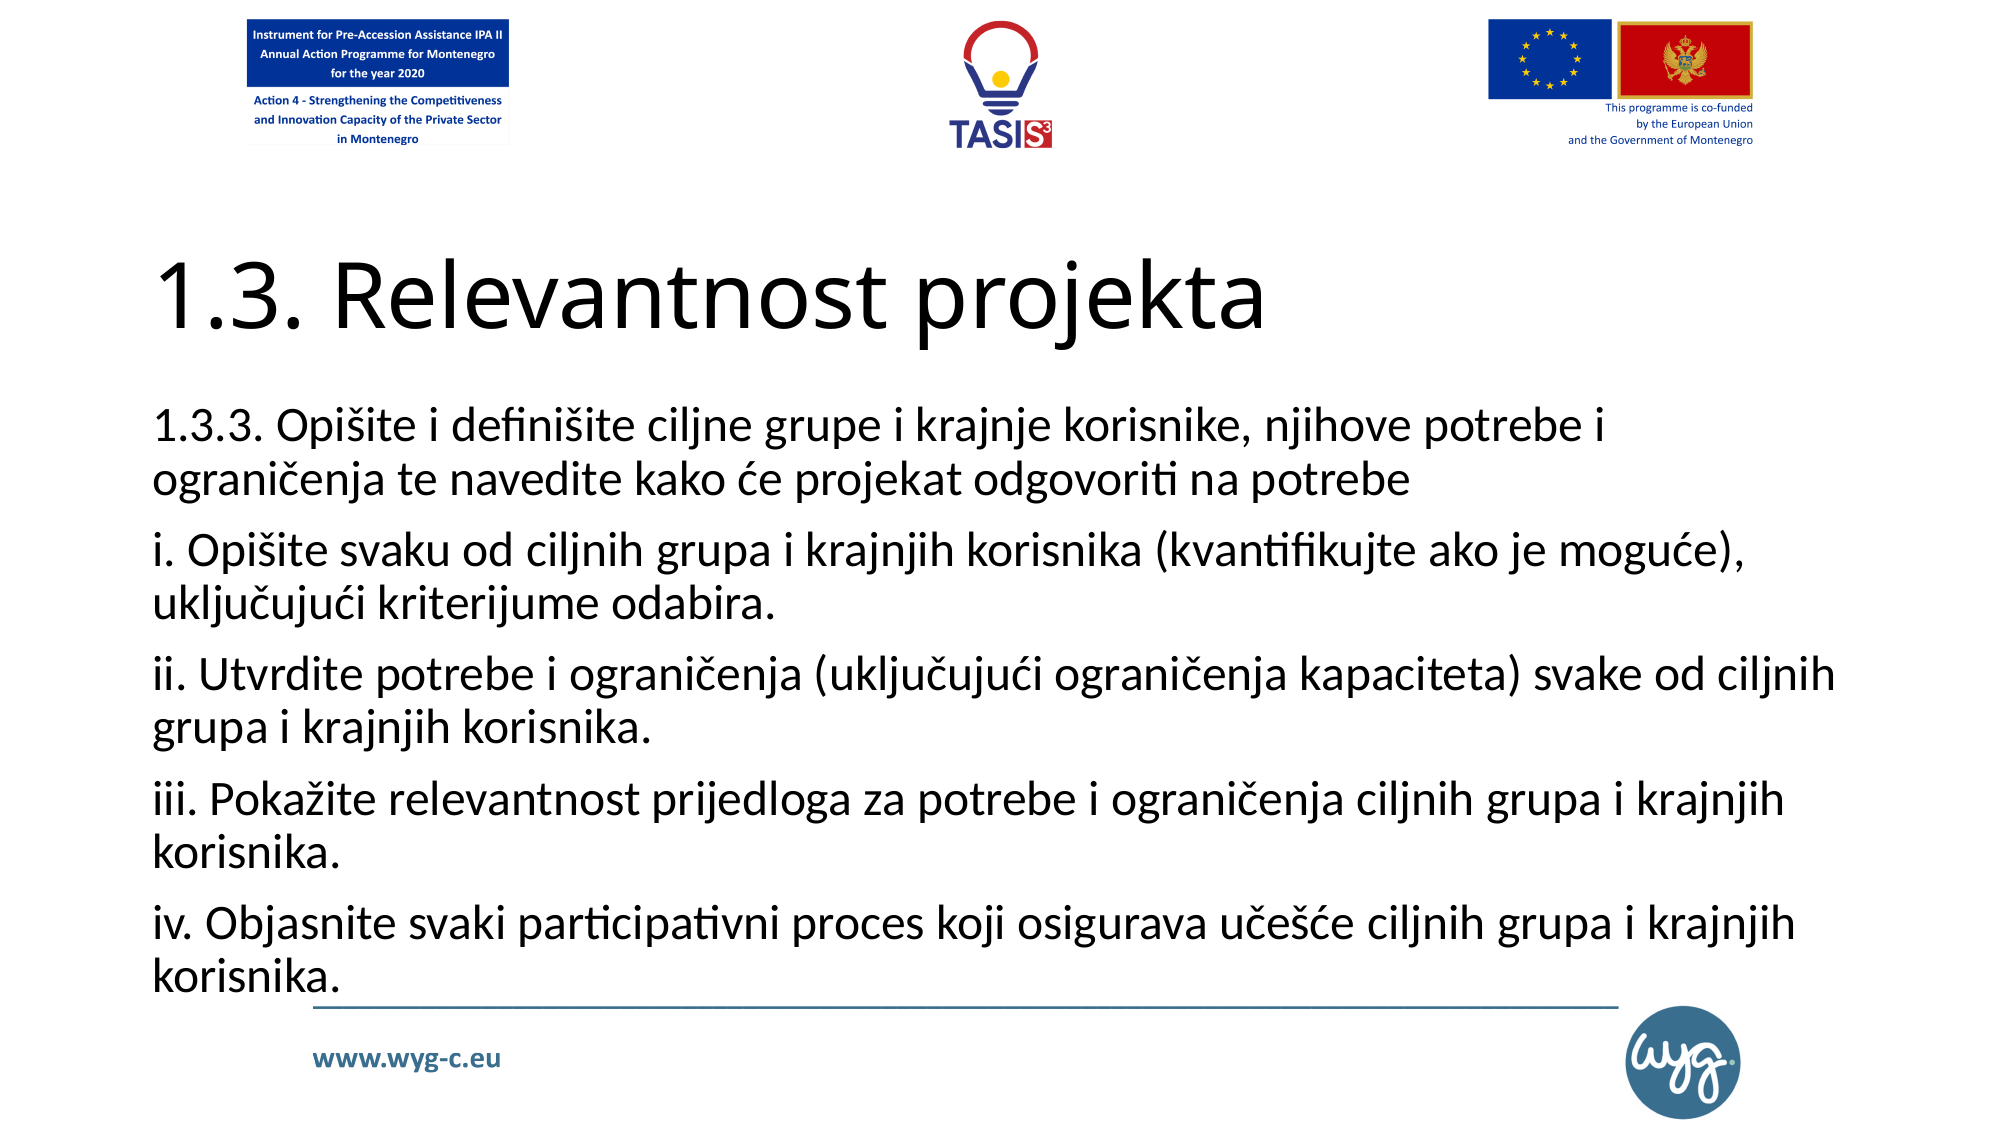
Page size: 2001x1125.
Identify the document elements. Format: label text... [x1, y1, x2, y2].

picture [312, 1014, 1743, 1125]
picture [246, 19, 1753, 149]
list 1.3.3. Opišite i definišite ciljne grupe i krajnje korisnike, njihove potrebe i ograničenja te navedite kako će projekat odgovoriti na potrebe i. Opišite svaku od ciljnih grupa i krajnjih korisnika (kvantifikujte ako je moguće), uključujući kriterijume odabira. ii. Utvrdite potrebe i ograničenja (uključujući ograničenja kapaciteta) svake od ciljnih grupa i krajnjih korisnika. iii. Pokažite relevantnost prijedloga za potrebe i ograničenja ciljnih grupa i krajnjih korisnika. iv. Objasnite svaki participativni proces koji osigurava učešće ciljnih grupa i krajnjih korisnika. [137, 391, 1863, 1014]
title 1.3. Relevantnost projekta [137, 220, 1863, 377]
